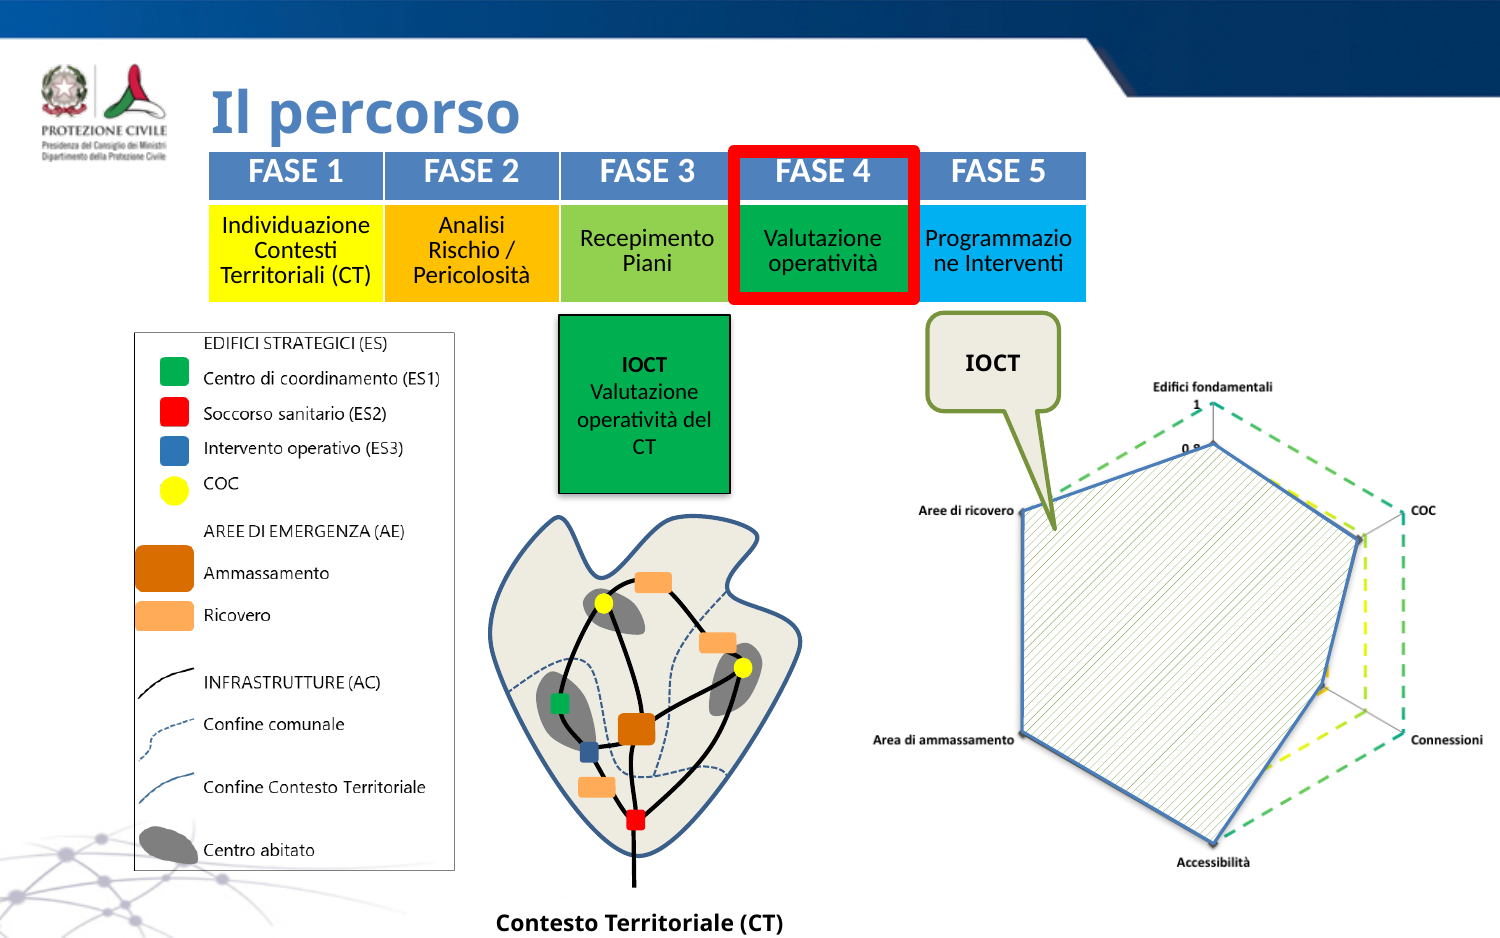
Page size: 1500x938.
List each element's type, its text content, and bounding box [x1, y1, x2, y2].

table_cell Analisi Rischio / Pericolosità [385, 205, 559, 302]
text_box IOCT [925, 310, 1062, 379]
text_box [732, 149, 916, 300]
table_cell Recepimento Piani [561, 205, 735, 302]
table_header FASE 1 [209, 152, 383, 200]
table_header FASE 3 [561, 152, 732, 200]
title Il percorso [196, 23, 1316, 205]
list IOCT Valutazione operatività del CT [558, 314, 731, 494]
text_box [489, 515, 801, 888]
table_cell Programmazione Interventi [912, 205, 1086, 302]
text_box Contesto Territoriale (CT) [458, 903, 822, 938]
table_header FASE 5 [916, 152, 1086, 200]
table_cell Individuazione Contesti Territoriali (CT) [209, 205, 383, 302]
table_header FASE 2 [385, 152, 559, 200]
picture [0, 0, 1500, 938]
